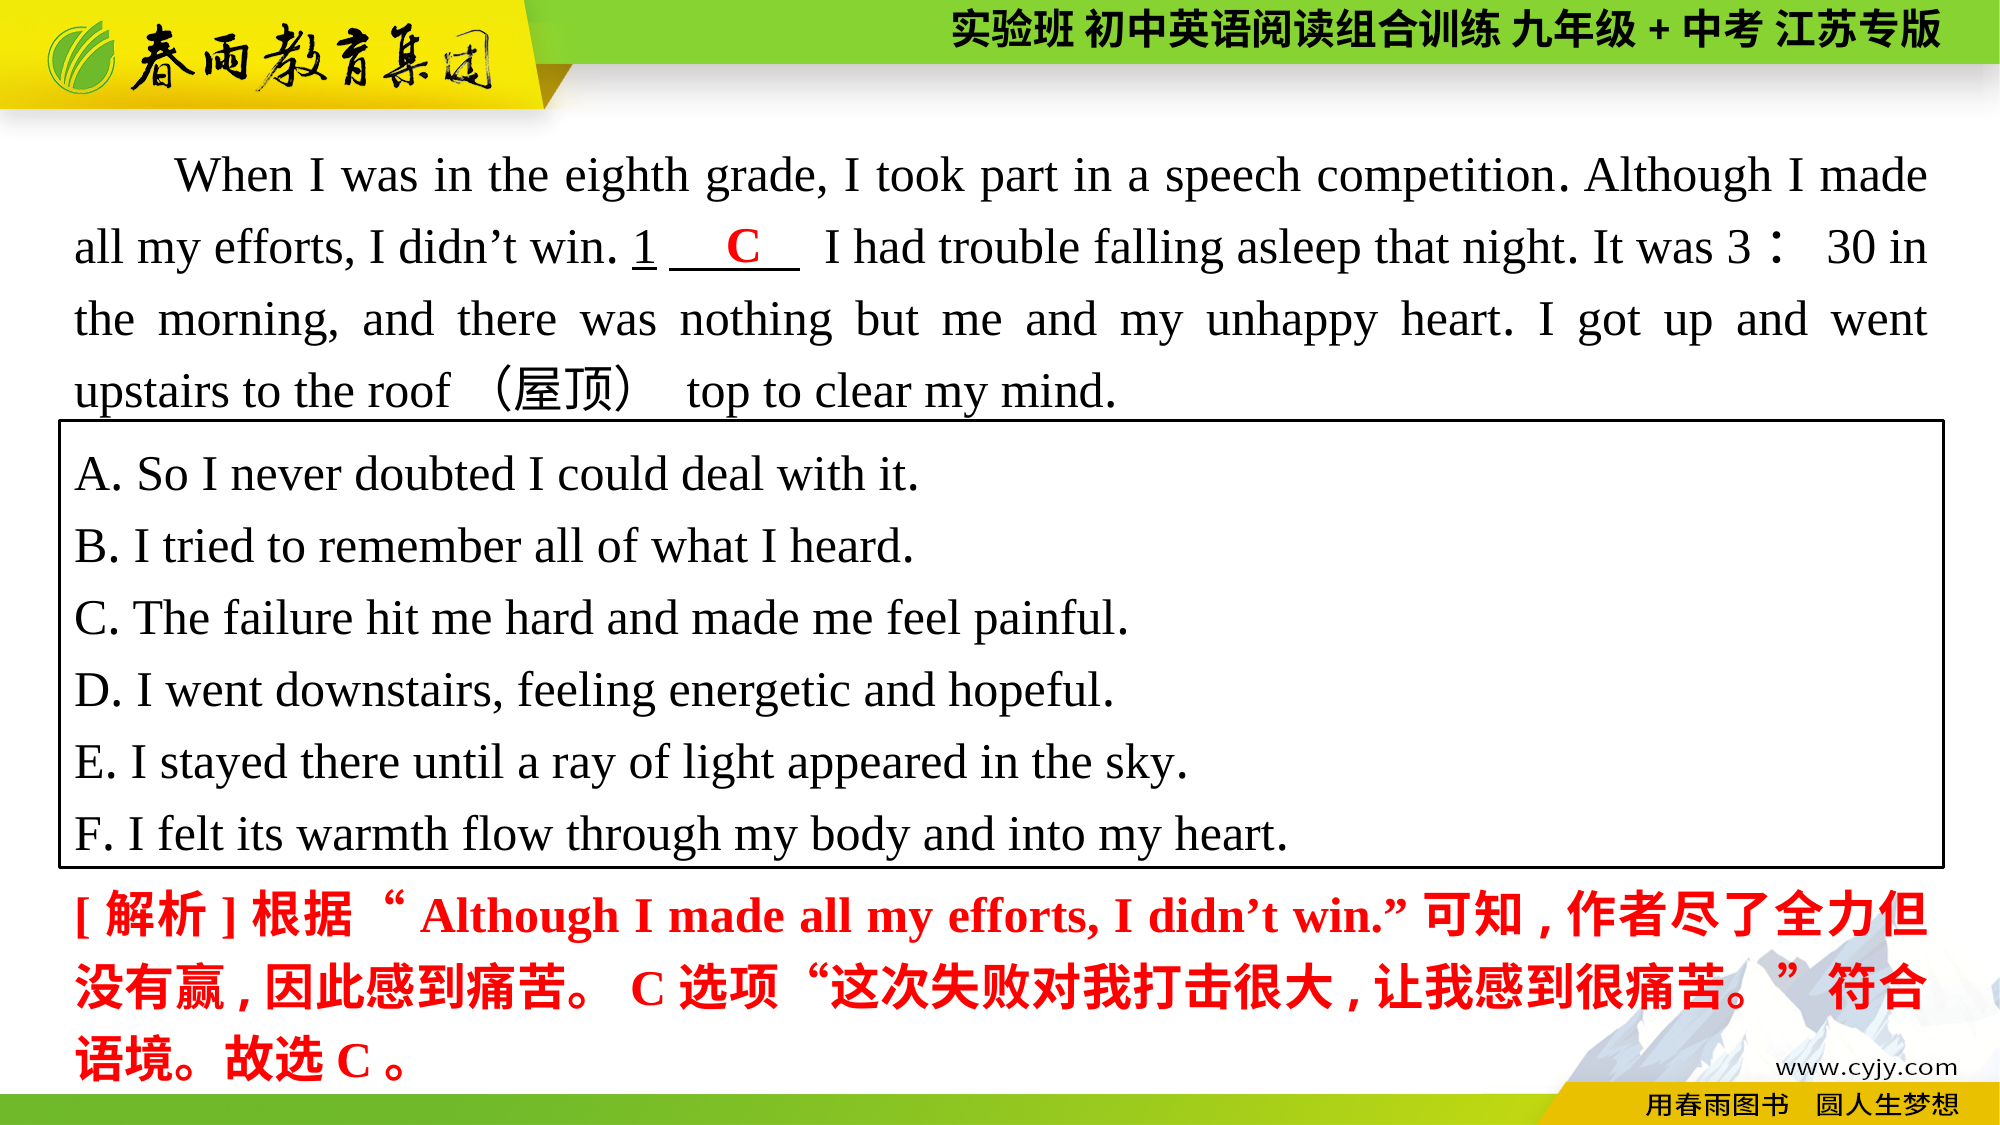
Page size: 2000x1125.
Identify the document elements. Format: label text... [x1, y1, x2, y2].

text_box A. So I never doubted I could deal with it. B. I tried to remember all of what I heard. C. The failure hit me hard and made me feel painful. D. I went downstairs, feeling energetic and hopeful. E. I stayed there until a ray of light appeared in the sky. F. I felt its warmth flow through my body and into my heart. [59, 420, 1944, 863]
text_box C [711, 193, 777, 280]
text_box [解析]根据“Although I made all my efforts, I didn’t win.”可知,作者尽了全力但没有赢,因此感到痛苦。C选项“这次失败对我打击很大,让我感到很痛苦。”符合语境。故选C。 [59, 863, 1944, 1095]
list When I was in the eighth grade, I took part in a speech competition. Although I made all my efforts, I didn’t win. 1 I had trouble falling asleep that night. It was 3：30 in the morning, and there was nothing but me and my unhappy heart. I got up and went upstairs to the roof（屋顶） top to clear my mind. [59, 122, 1944, 420]
picture [0, 0, 2000, 1125]
